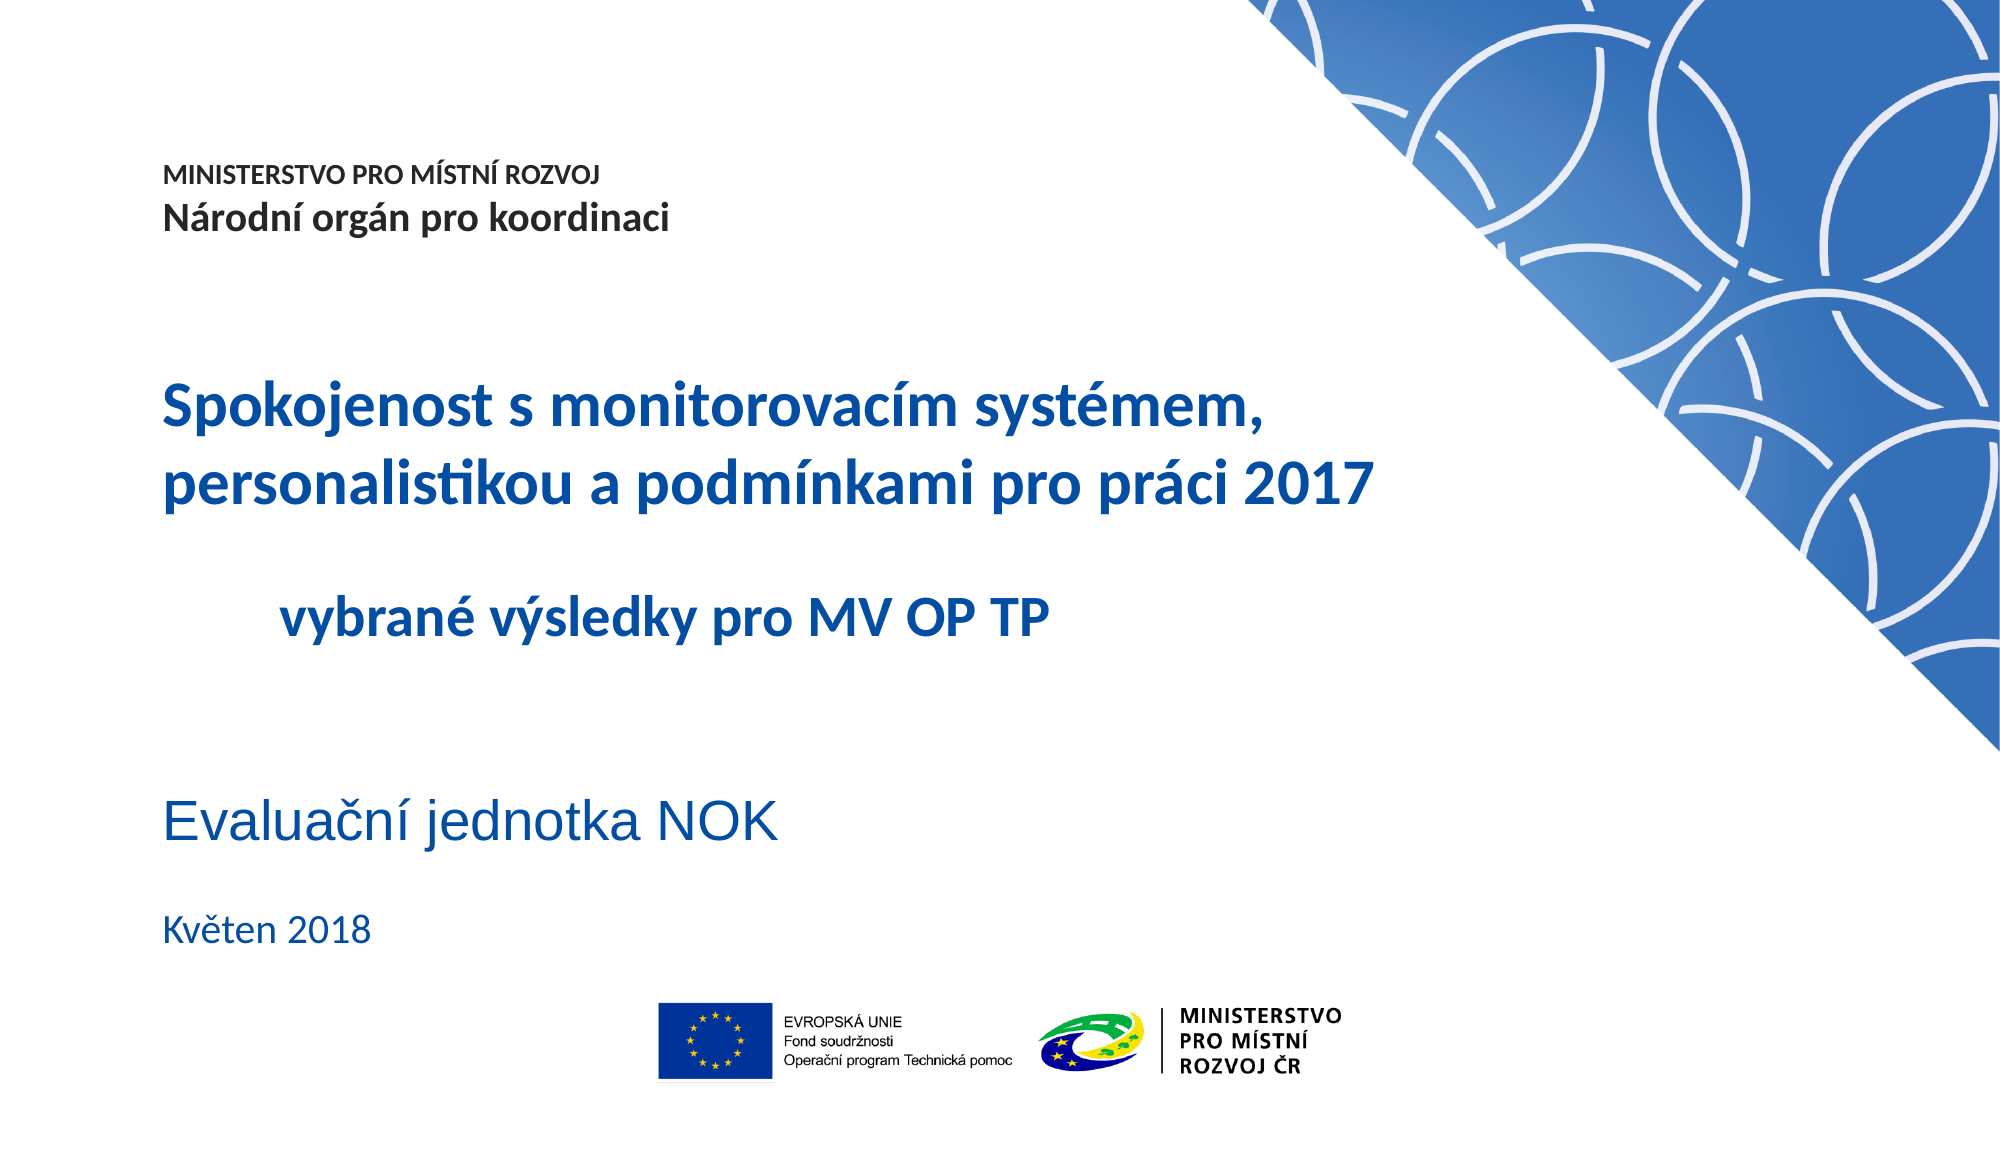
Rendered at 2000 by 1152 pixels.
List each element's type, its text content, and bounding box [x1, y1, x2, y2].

list Květen 2018 [147, 894, 1024, 954]
picture [633, 977, 1366, 1104]
picture [1246, 0, 2000, 753]
title Spokojenost s monitorovacím systémem, personalistikou a podmínkami pro práci 2017 vybrané výsledky pro MV OP TP [147, 354, 1948, 659]
subtitle Evaluační jednotka NOK [147, 776, 1548, 860]
